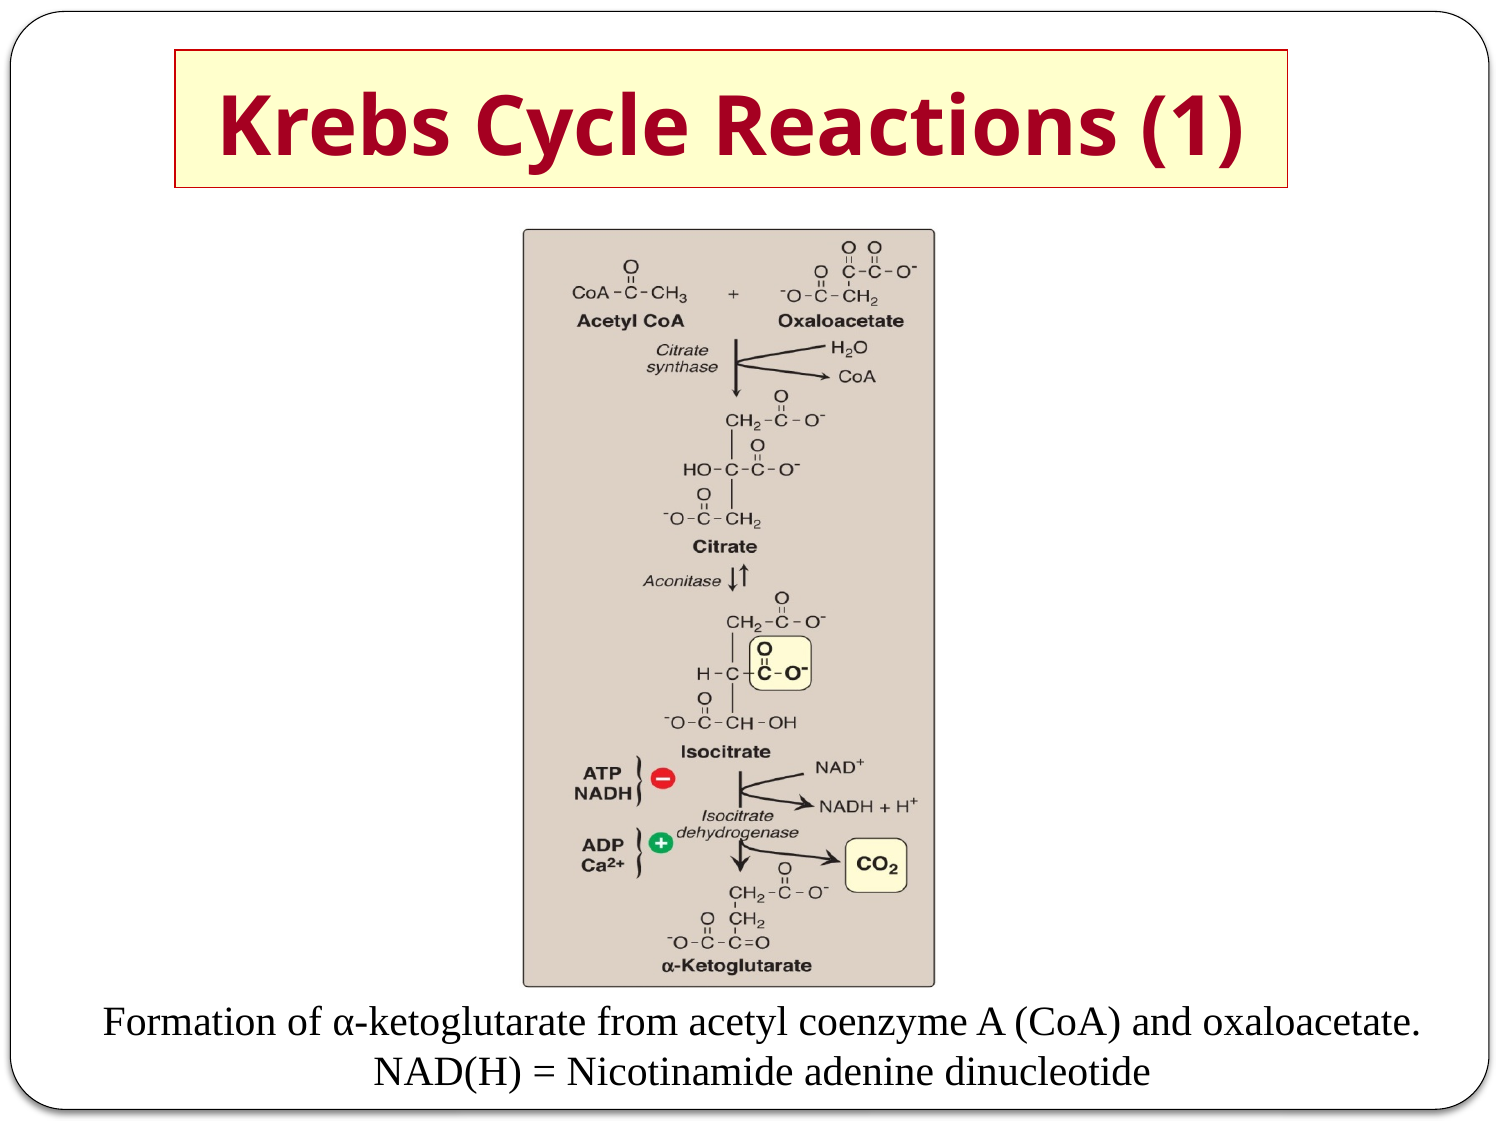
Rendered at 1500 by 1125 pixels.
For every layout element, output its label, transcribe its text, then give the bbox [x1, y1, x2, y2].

picture [518, 225, 938, 988]
text_box Formation of α-ketoglutarate from acetyl coenzyme A (CoA) and oxaloacetate. NAD(H) = Nicotinamide adenine dinucleotide [75, 986, 1450, 1102]
title Krebs Cycle Reactions (1) [174, 49, 1288, 188]
